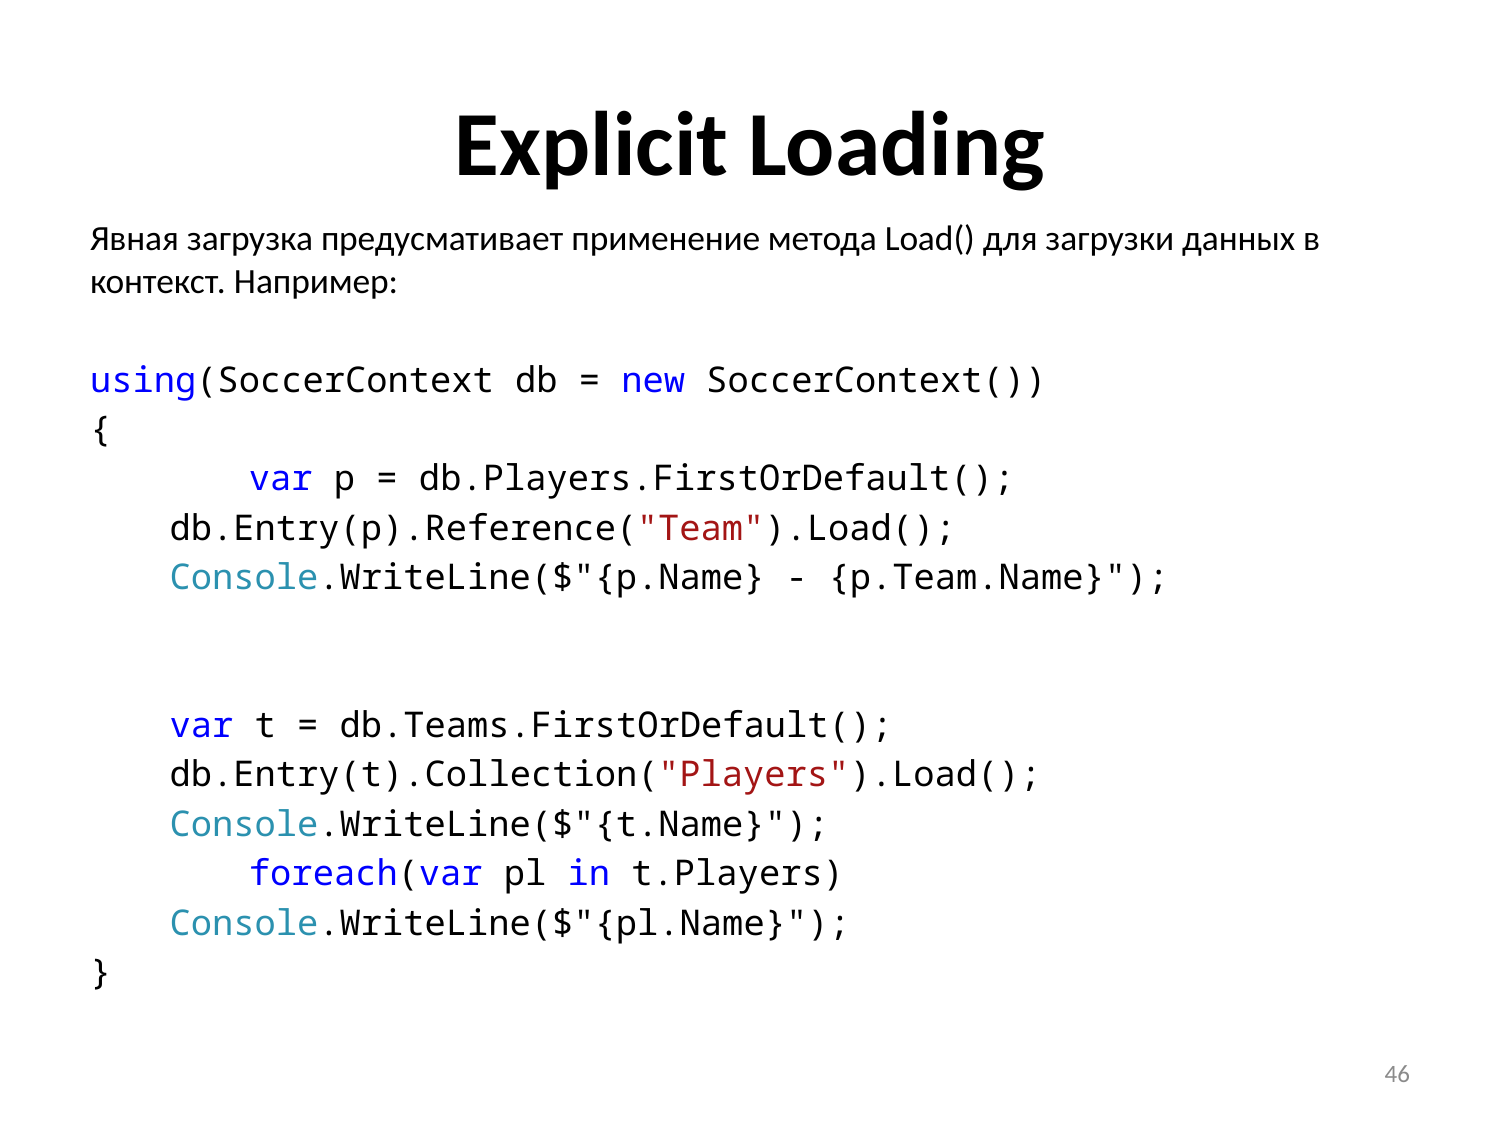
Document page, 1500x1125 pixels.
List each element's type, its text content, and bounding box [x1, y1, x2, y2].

title Explicit Loading [75, 45, 1425, 208]
list Явная загрузка предусмативает применение метода Load() для загрузки данных в контекст. Например: using(SoccerContext db = new SoccerContext()) { var p = db.Players.FirstOrDefault(); db.Entry(p).Reference("Team").Load(); Console.WriteLine($"{p.Name} - {p.Team.Name}"); var t = db.Teams.FirstOrDefault(); db.Entry(t).Collection("Players").Load(); Console.WriteLine($"{t.Name}"); foreach(var pl in t.Players) Console.WriteLine($"{pl.Name}"); } [75, 208, 1425, 1005]
slide_number 46 [1074, 1042, 1425, 1103]
